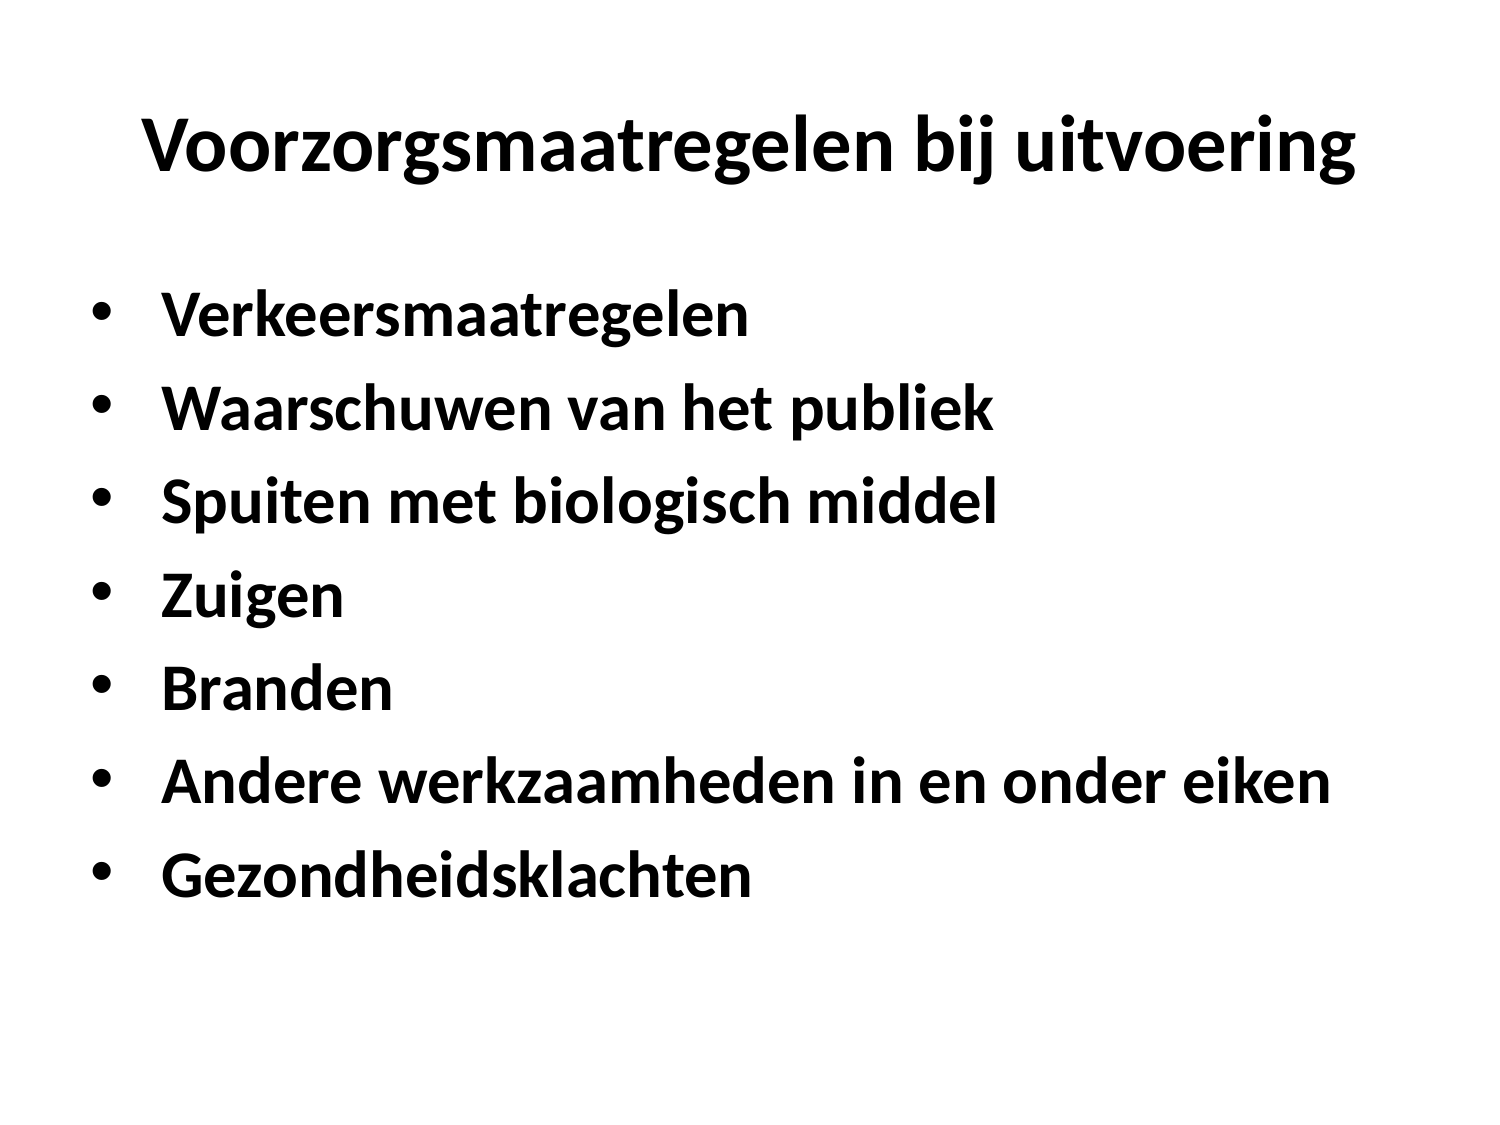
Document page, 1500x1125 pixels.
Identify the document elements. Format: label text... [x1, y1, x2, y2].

list Verkeersmaatregelen Waarschuwen van het publiek Spuiten met biologisch middel Zuigen Branden Andere werkzaamheden in en onder eiken Gezondheidsklachten [75, 262, 1425, 1005]
title Voorzorgsmaatregelen bij uitvoering [75, 45, 1425, 233]
